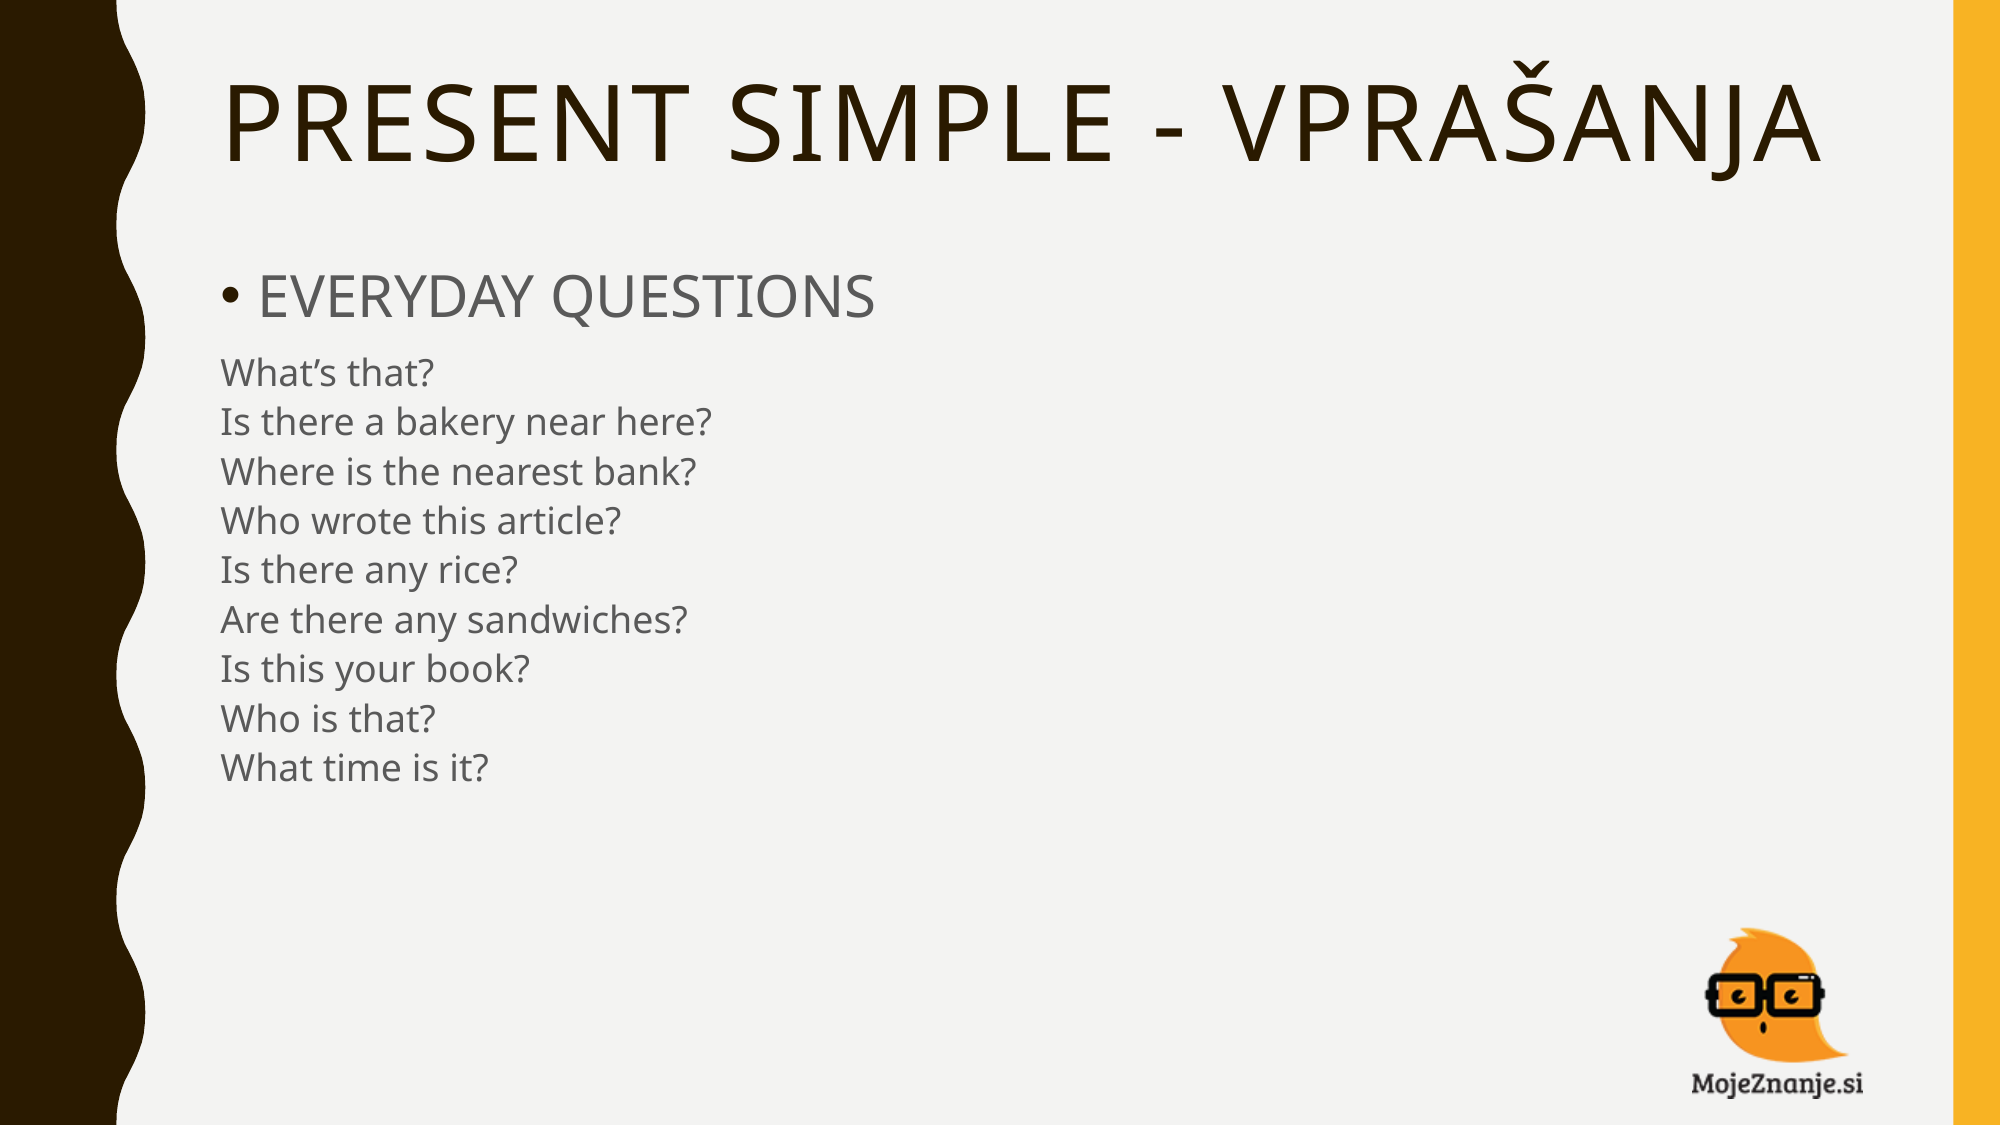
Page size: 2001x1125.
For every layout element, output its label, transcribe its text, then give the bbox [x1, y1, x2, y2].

picture [1692, 983, 1863, 1099]
list EVERYDAY QUESTIONS What’s that? Is there a bakery near here? Where is the nearest bank? Who wrote this article? Is there any rice? Are there any sandwiches? Is this your book? Who is that? What time is it? [205, 245, 1875, 983]
title PRESENT SIMPLE - VPRAŠANJA [205, 62, 1875, 245]
